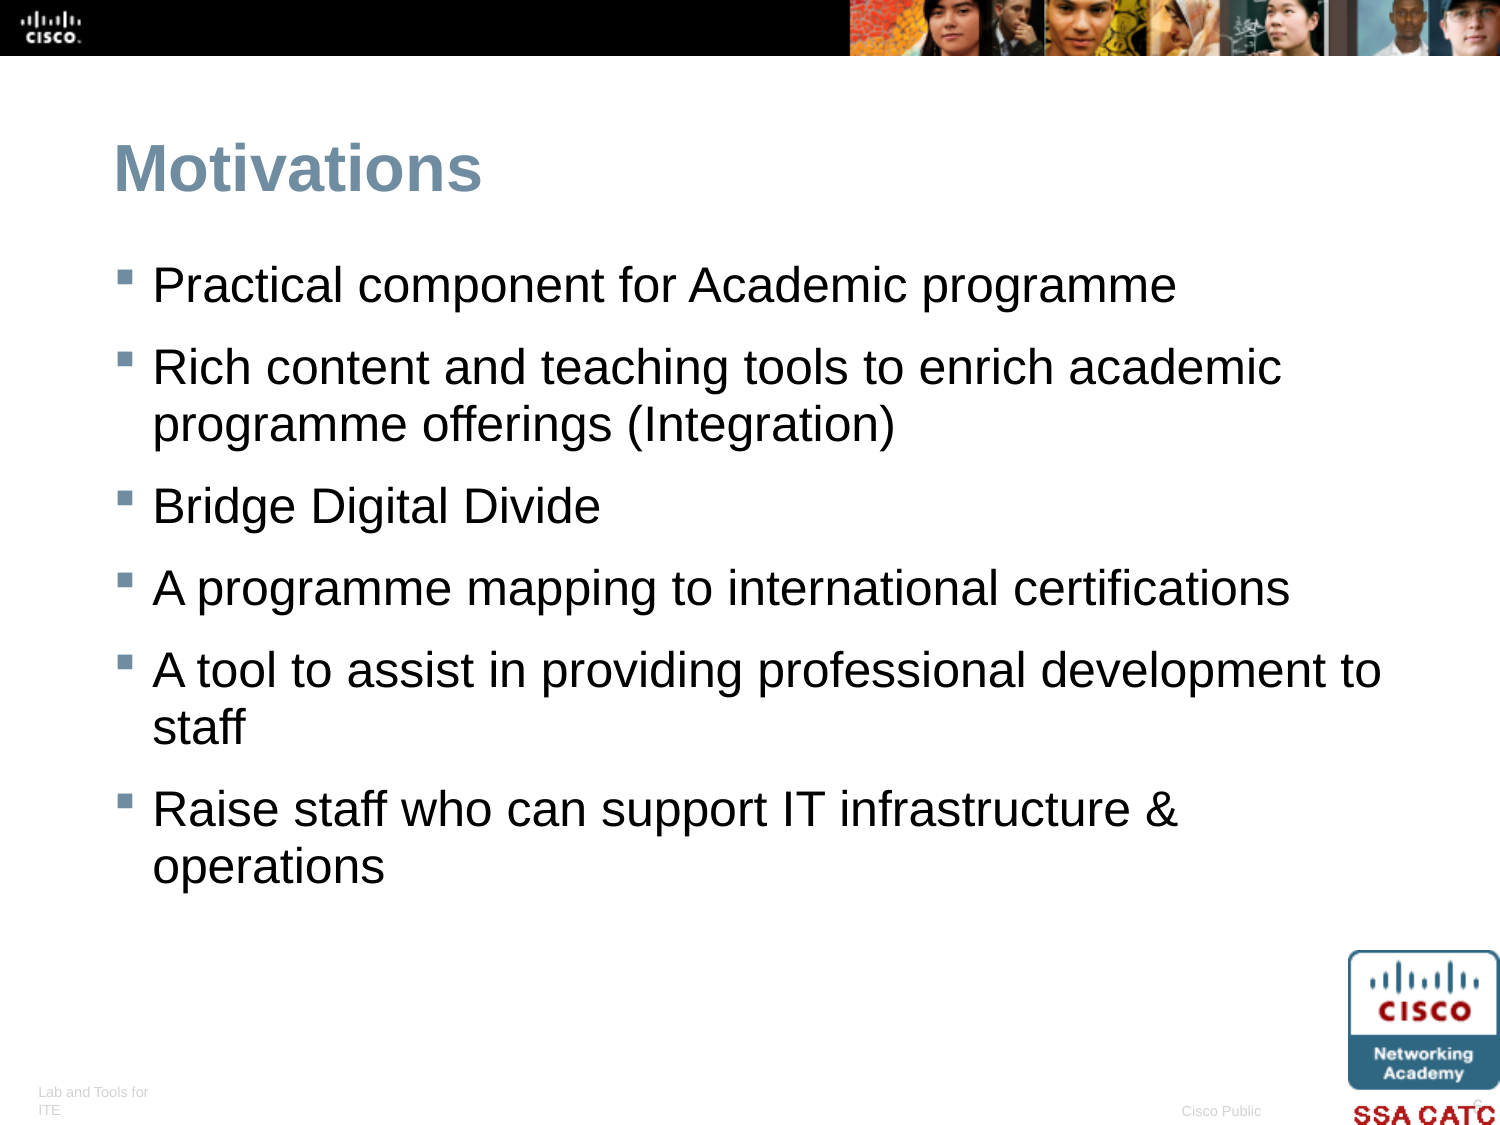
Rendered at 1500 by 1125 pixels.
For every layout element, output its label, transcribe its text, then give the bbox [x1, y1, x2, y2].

title Motivations [99, 74, 1437, 213]
picture [1348, 950, 1500, 1125]
picture [0, 0, 1500, 56]
list Practical component for Academic programme Rich content and teaching tools to enrich academic programme offerings (Integration) Bridge Digital Divide A programme mapping to international certifications A tool to assist in providing professional development to staff Raise staff who can support IT infrastructure & operations [99, 249, 1403, 837]
